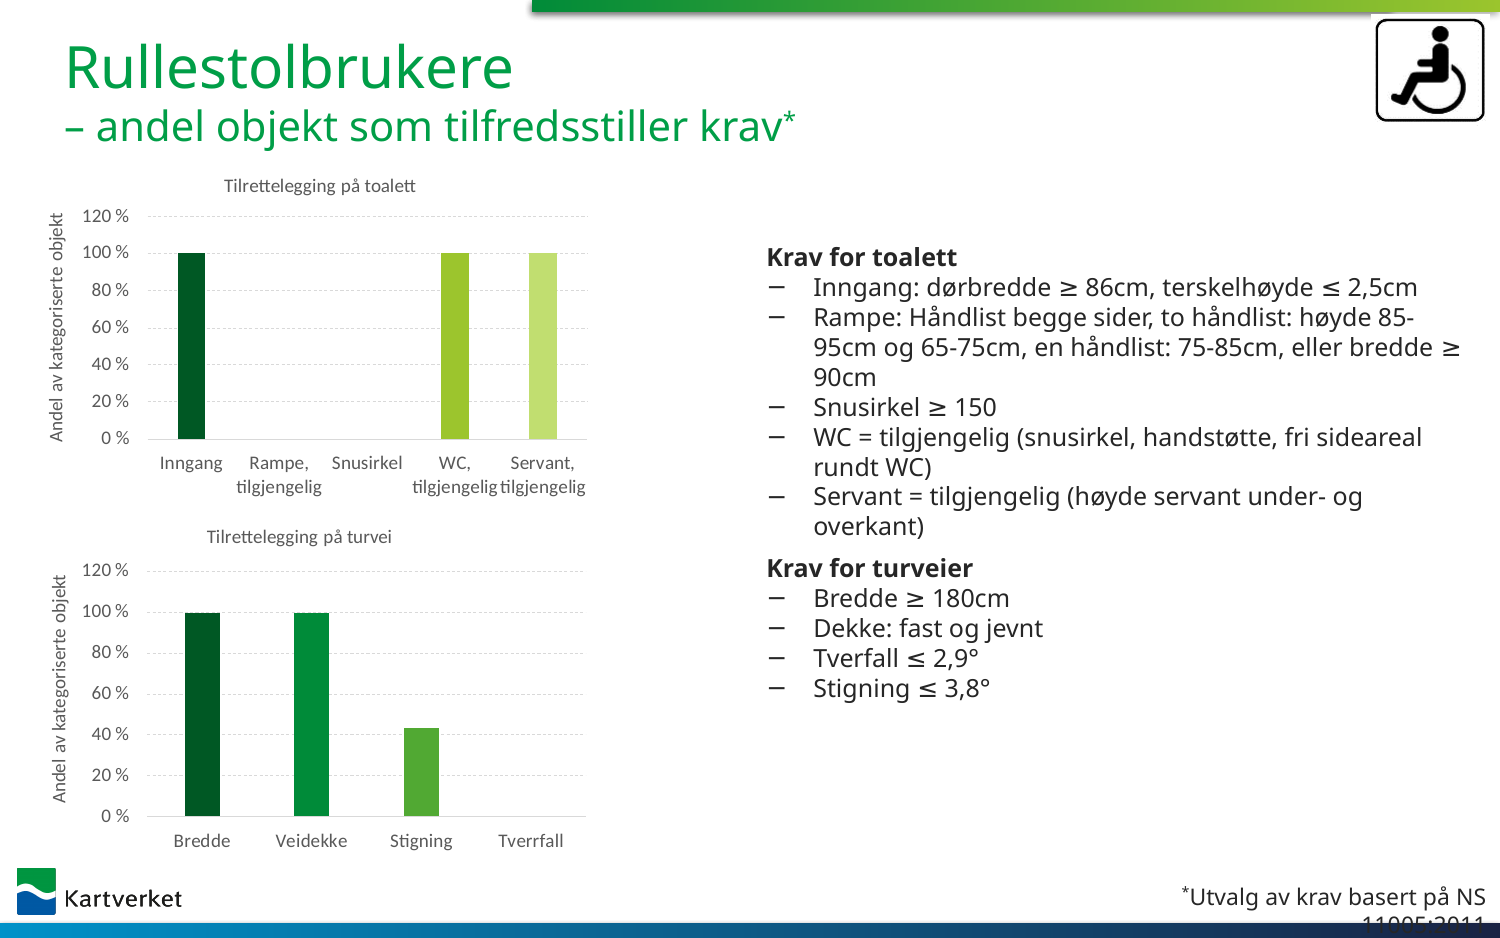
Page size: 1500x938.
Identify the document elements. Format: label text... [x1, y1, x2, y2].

text_box Krav for toalett Inngang: dørbredde ≥ 86cm, terskelhøyde ≤ 2,5cm Rampe: Håndlist begge sider, to håndlist: høyde 85-95cm og 65-75cm, en håndlist: 75-85cm, eller bredde ≥ 90cm Snusirkel ≥ 150 WC = tilgjengelig (snusirkel, handstøtte, fri sideareal rundt WC) Servant = tilgjengelig (høyde servant under- og overkant) [751, 234, 1483, 545]
text_box *Utvalg av krav basert på NS 11005:2011 [1068, 873, 1500, 938]
picture [1371, 13, 1491, 127]
text_box Krav for turveier Bredde ≥ 180cm Dekke: fast og jevnt Tverfall ≤ 2,9° Stigning ≤ 3,8° [751, 545, 1483, 710]
picture [41, 166, 598, 505]
picture [41, 520, 597, 859]
text_box Rullestolbrukere – andel objekt som tilfredsstiller krav* [49, 14, 1431, 158]
